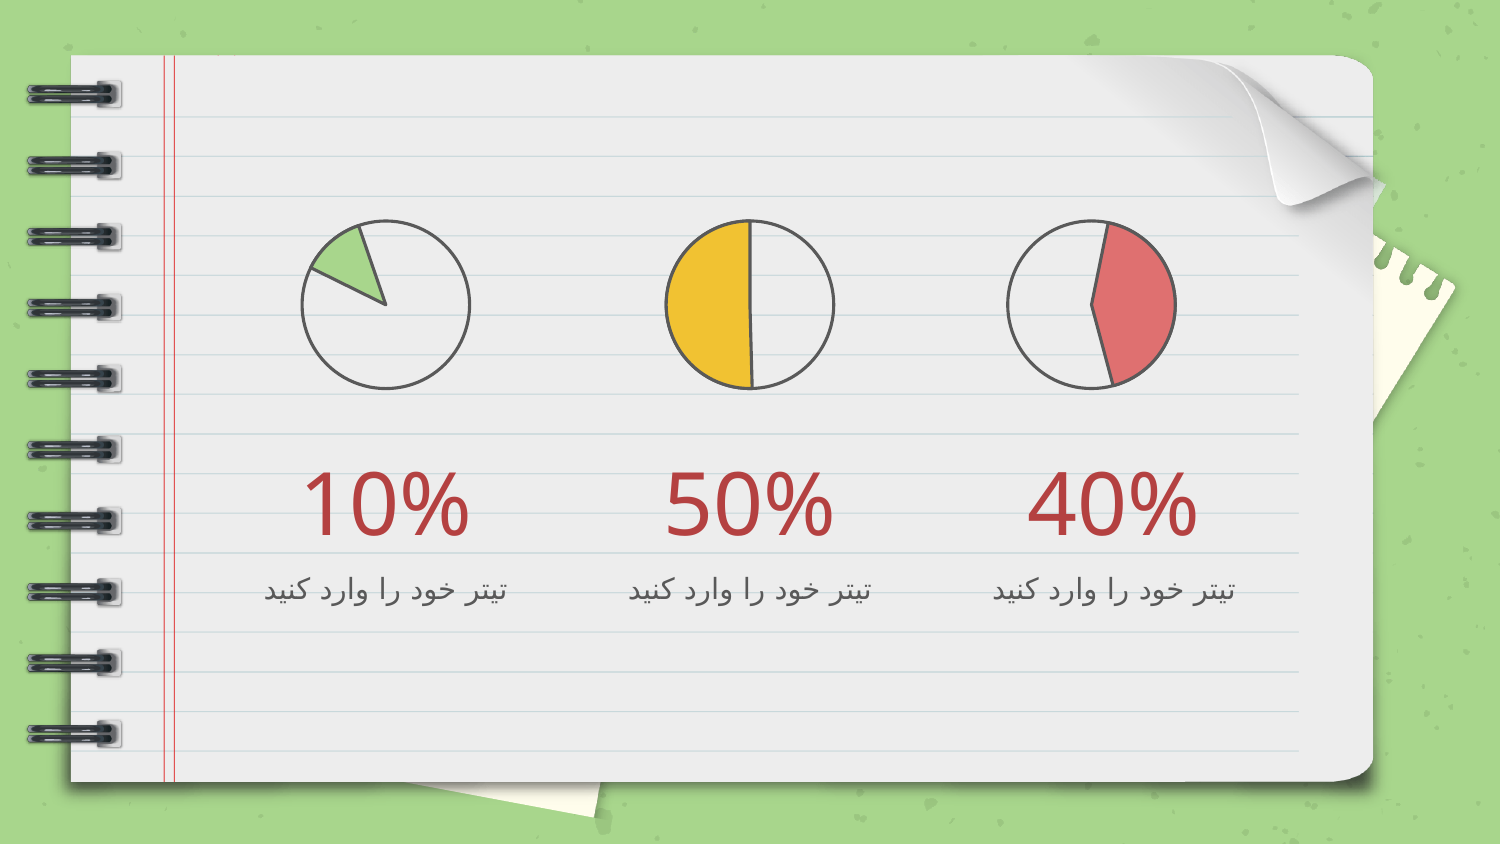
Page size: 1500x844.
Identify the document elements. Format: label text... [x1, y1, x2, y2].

title 10% [213, 446, 559, 555]
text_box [988, 201, 1195, 408]
title 40% [941, 446, 1287, 555]
title 50% [577, 446, 923, 555]
subtitle تیتر خود را وارد کنید [577, 555, 923, 673]
subtitle تیتر خود را وارد کنید [213, 555, 559, 673]
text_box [665, 220, 834, 389]
picture [21, 22, 1500, 822]
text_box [279, 197, 493, 412]
subtitle تیتر خود را وارد کنید [941, 555, 1287, 673]
